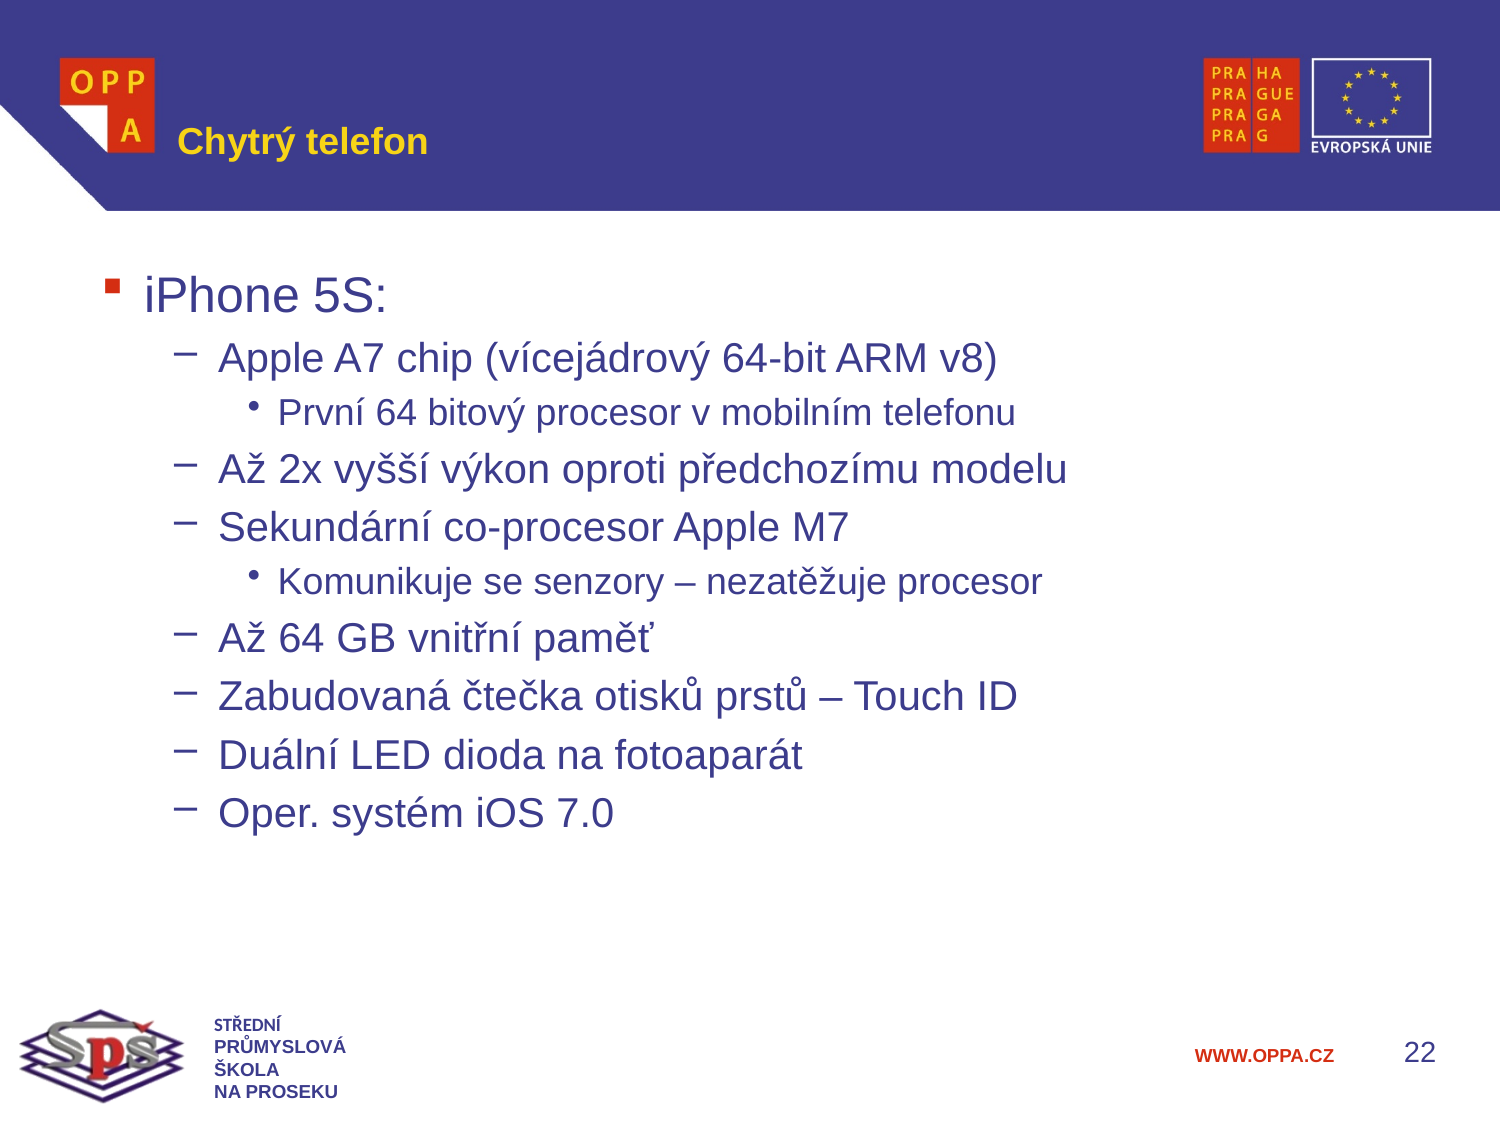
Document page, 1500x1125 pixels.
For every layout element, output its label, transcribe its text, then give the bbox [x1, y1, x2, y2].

slide_number 22 [1339, 1015, 1437, 1069]
picture [19, 1001, 186, 1107]
text_box STŘEDNÍ PRŮMYSLOVÁ ŠKOLA NA PROSEKU [199, 1004, 509, 1110]
picture [0, 0, 1500, 211]
list iPhone 5S: Apple A7 chip (vícejádrový 64-bit ARM v8) První 64 bitový procesor v mobilním telefonu Až 2x vyšší výkon oproti předchozímu modelu Sekundární co-procesor Apple M7 Komunikuje se senzory – nezatěžuje procesor Až 64 GB vnitřní paměť Zabudovaná čtečka otisků prstů – Touch ID Duální LED dioda na fotoaparát Oper. systém iOS 7.0 [101, 262, 1437, 1005]
title Chytrý telefon [177, 38, 1137, 162]
